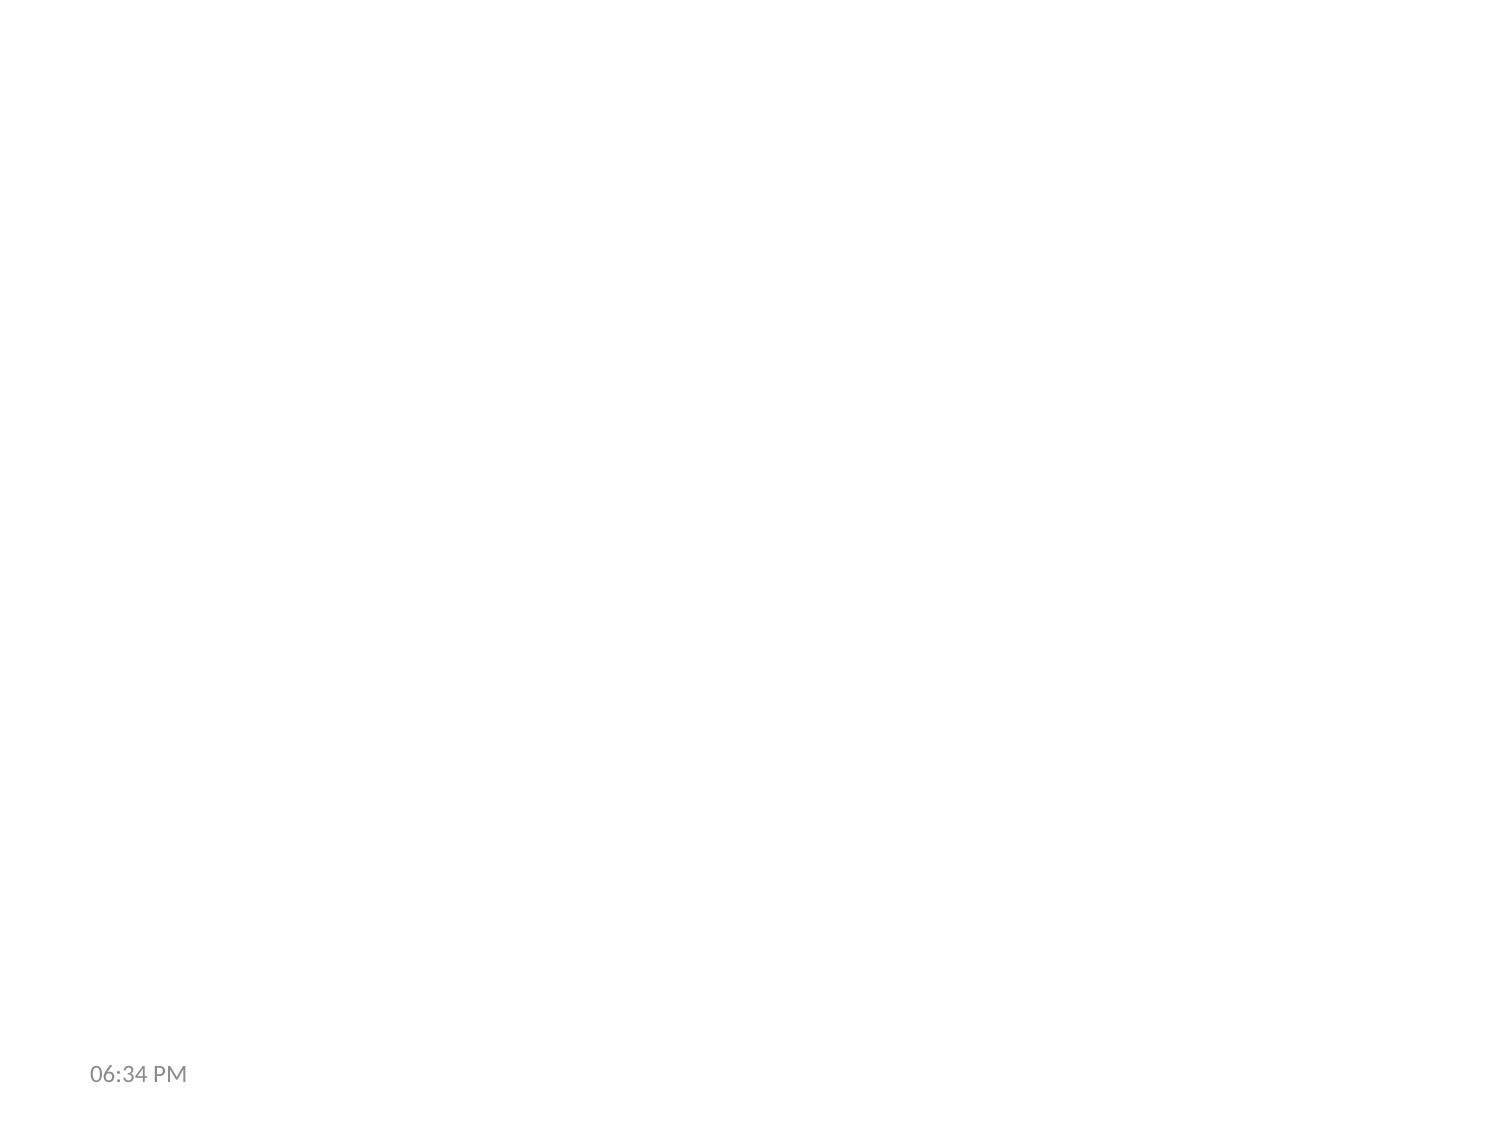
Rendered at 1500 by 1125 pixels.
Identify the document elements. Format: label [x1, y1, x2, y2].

slide_number [75, 1042, 425, 1103]
